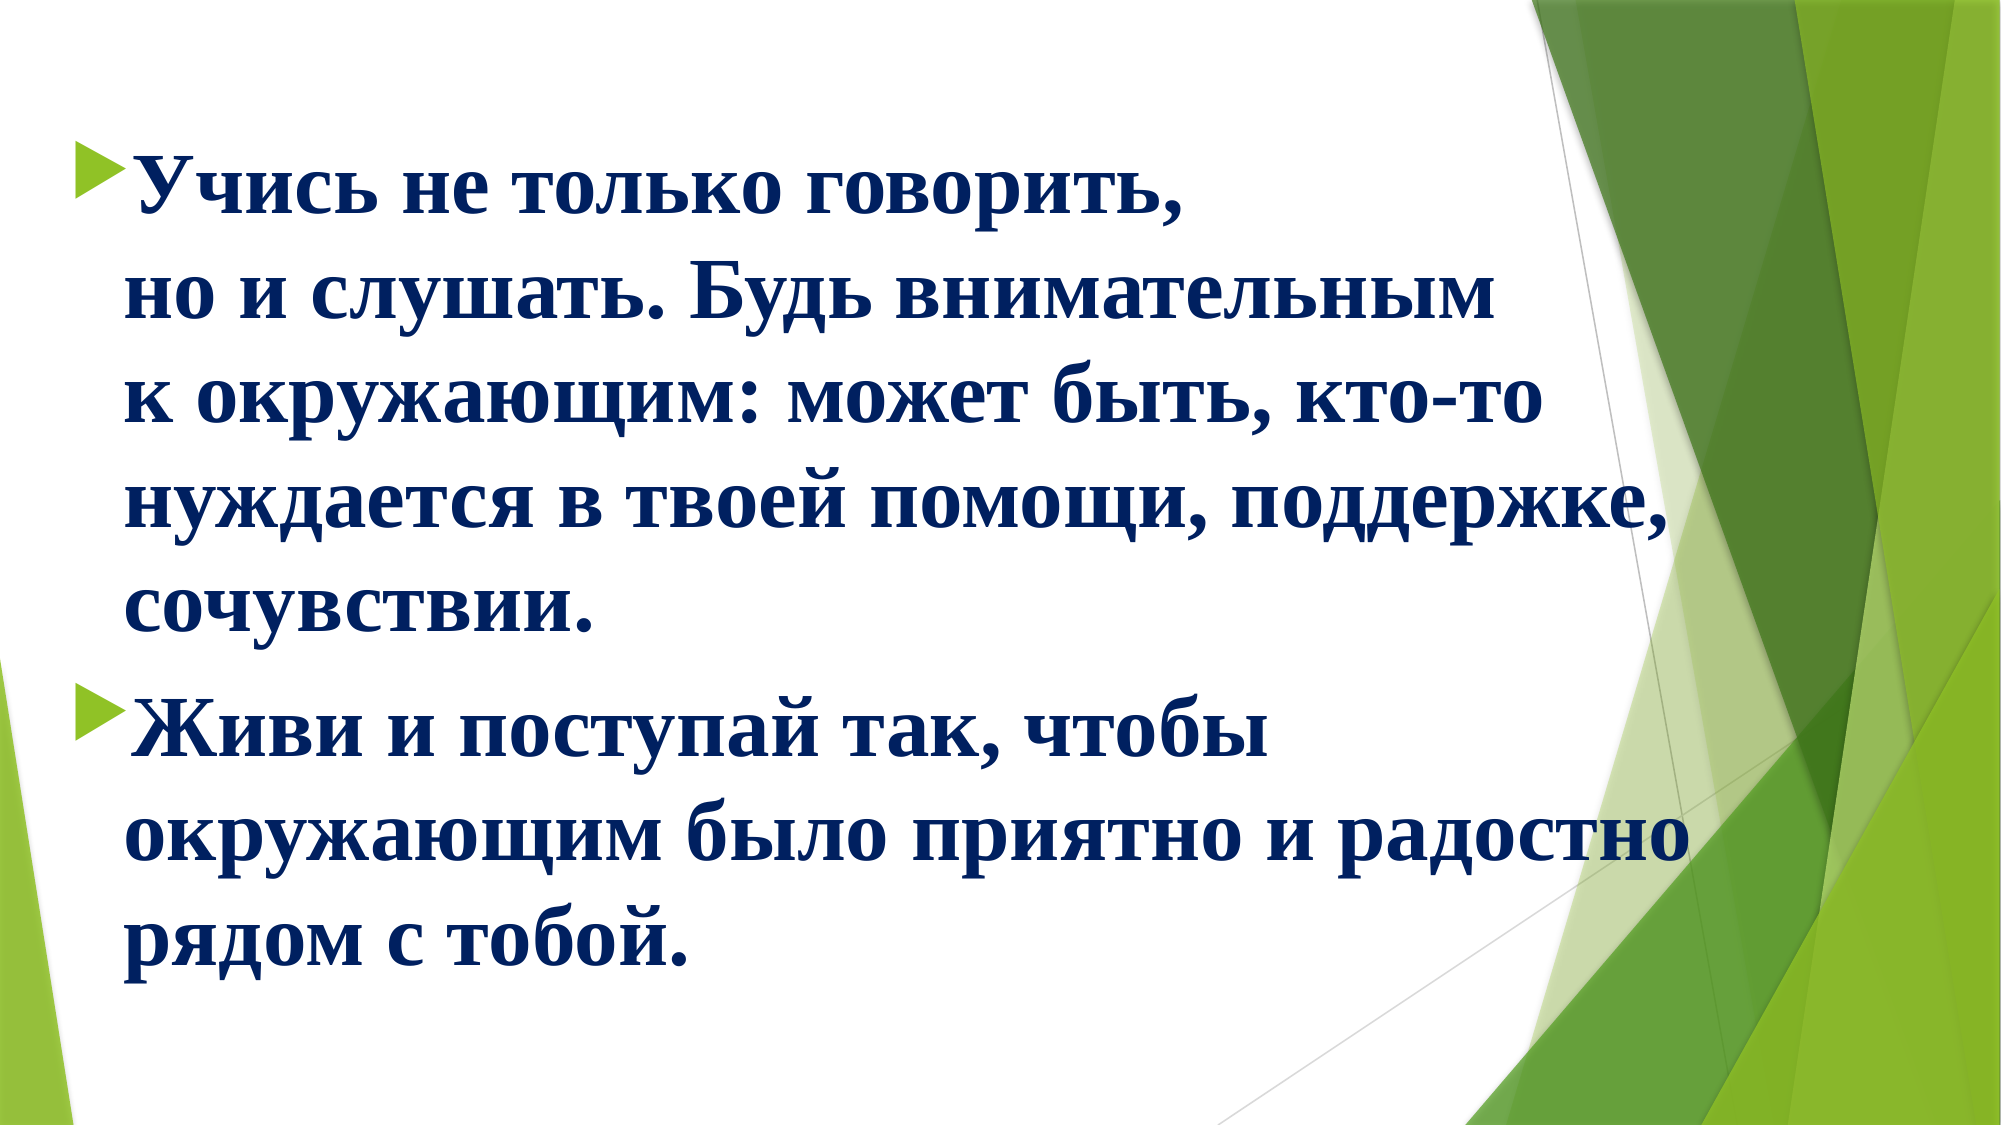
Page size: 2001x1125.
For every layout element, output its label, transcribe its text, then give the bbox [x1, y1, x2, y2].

list Учись не только говорить, но и слушать. Будь внимательным к окружающим: может быть, кто-то нуждается в твоей помощи, поддержке, сочувствии. Живи и поступай так, чтобы окружающим было приятно и радостно рядом с тобой. [54, 118, 1724, 991]
